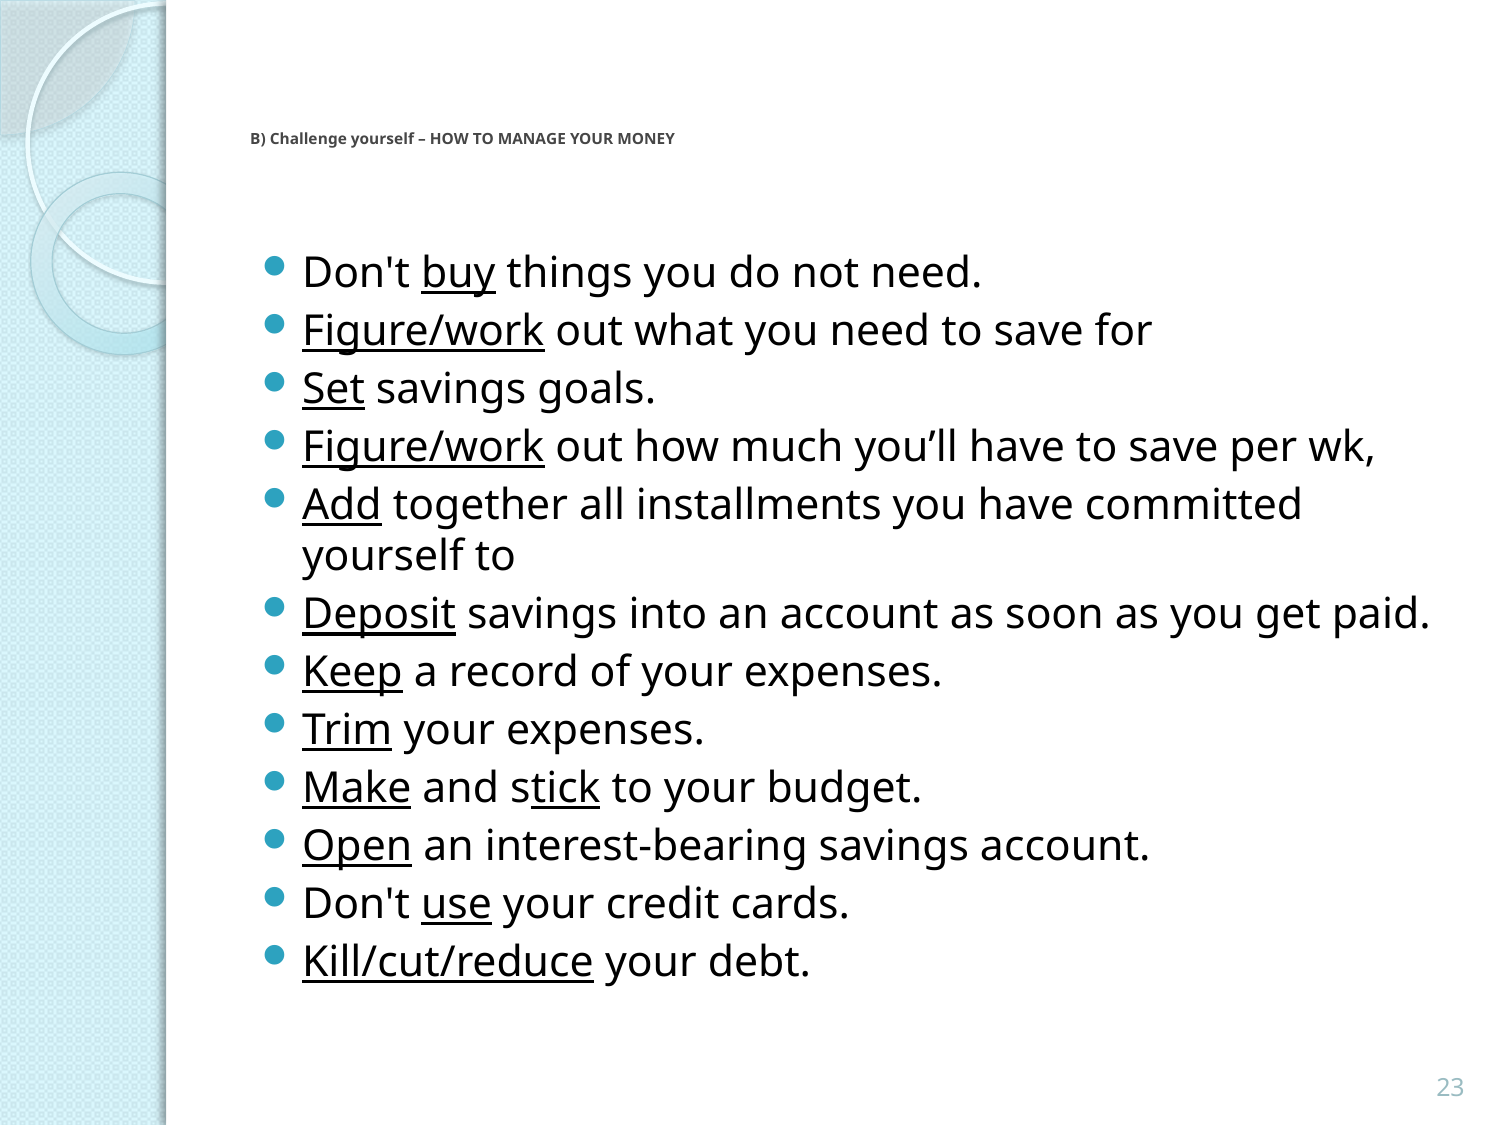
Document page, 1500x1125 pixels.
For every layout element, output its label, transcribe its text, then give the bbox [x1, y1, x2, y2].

slide_number 23 [1413, 1034, 1488, 1113]
title B) Challenge yourself – HOW TO MANAGE YOUR MONEY [235, 45, 1466, 233]
list Don't buy things you do not need. Figure/work out what you need to save for Set savings goals. Figure/work out how much you’ll have to save per wk, Add together all installments you have committed yourself to Deposit savings into an account as soon as you get paid. Keep a record of your expenses. Trim your expenses. Make and stick to your budget. Open an interest-bearing savings account. Don't use your credit cards. Kill/cut/reduce your debt. [235, 237, 1466, 1025]
